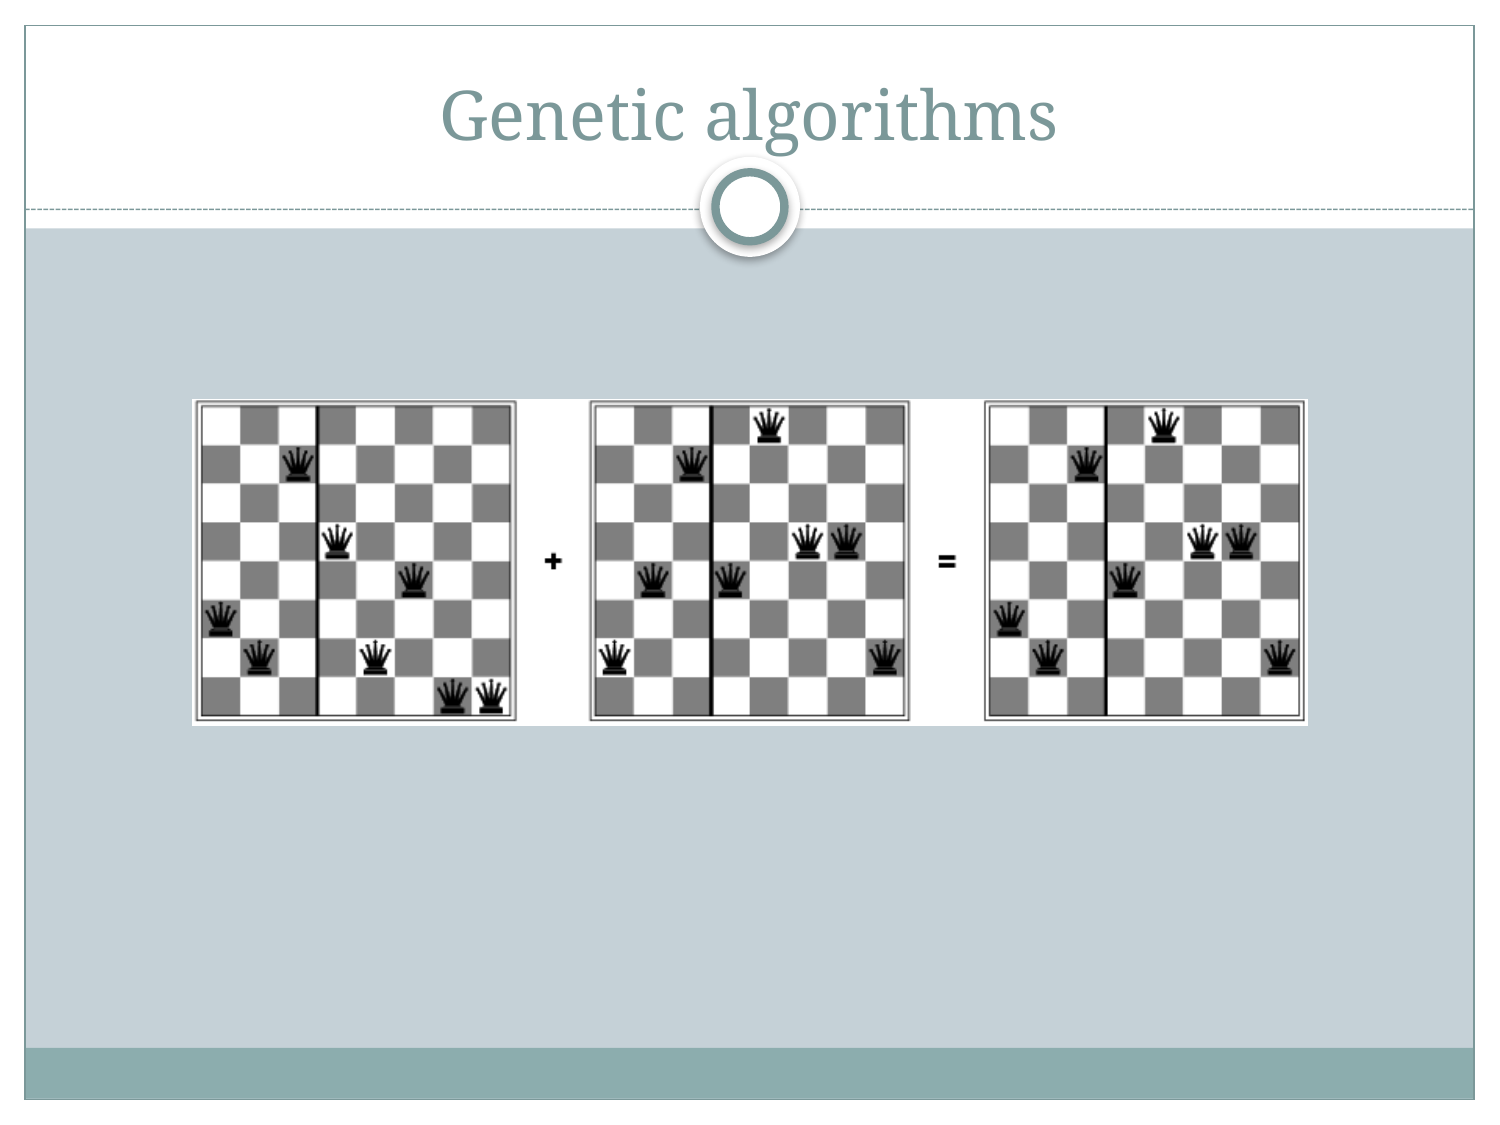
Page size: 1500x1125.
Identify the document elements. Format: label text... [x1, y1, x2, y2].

picture [191, 398, 1308, 726]
title Genetic algorithms [49, 37, 1450, 162]
